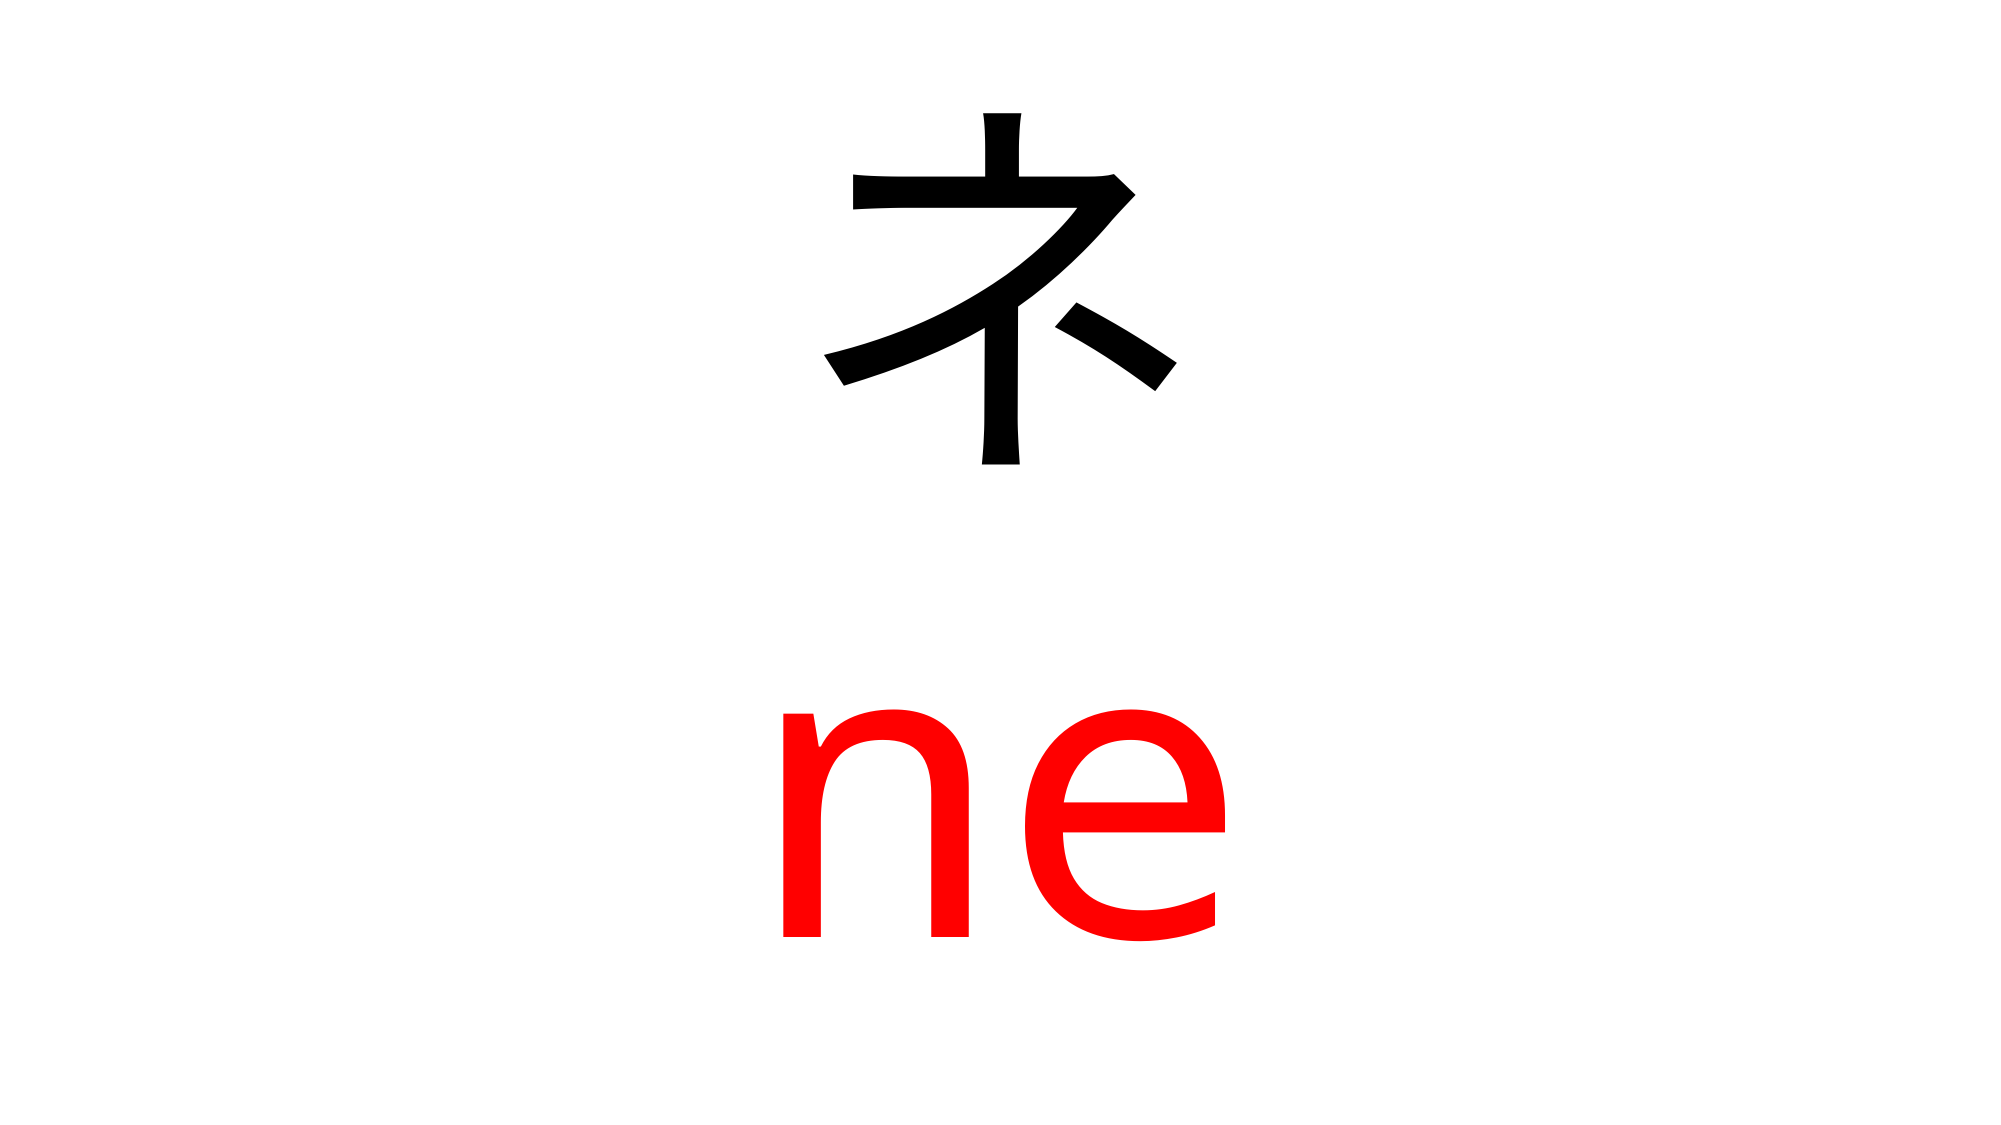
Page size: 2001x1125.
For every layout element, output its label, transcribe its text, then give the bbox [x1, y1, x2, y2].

title ネ [249, 71, 1750, 545]
text_box ne [249, 562, 1750, 1036]
